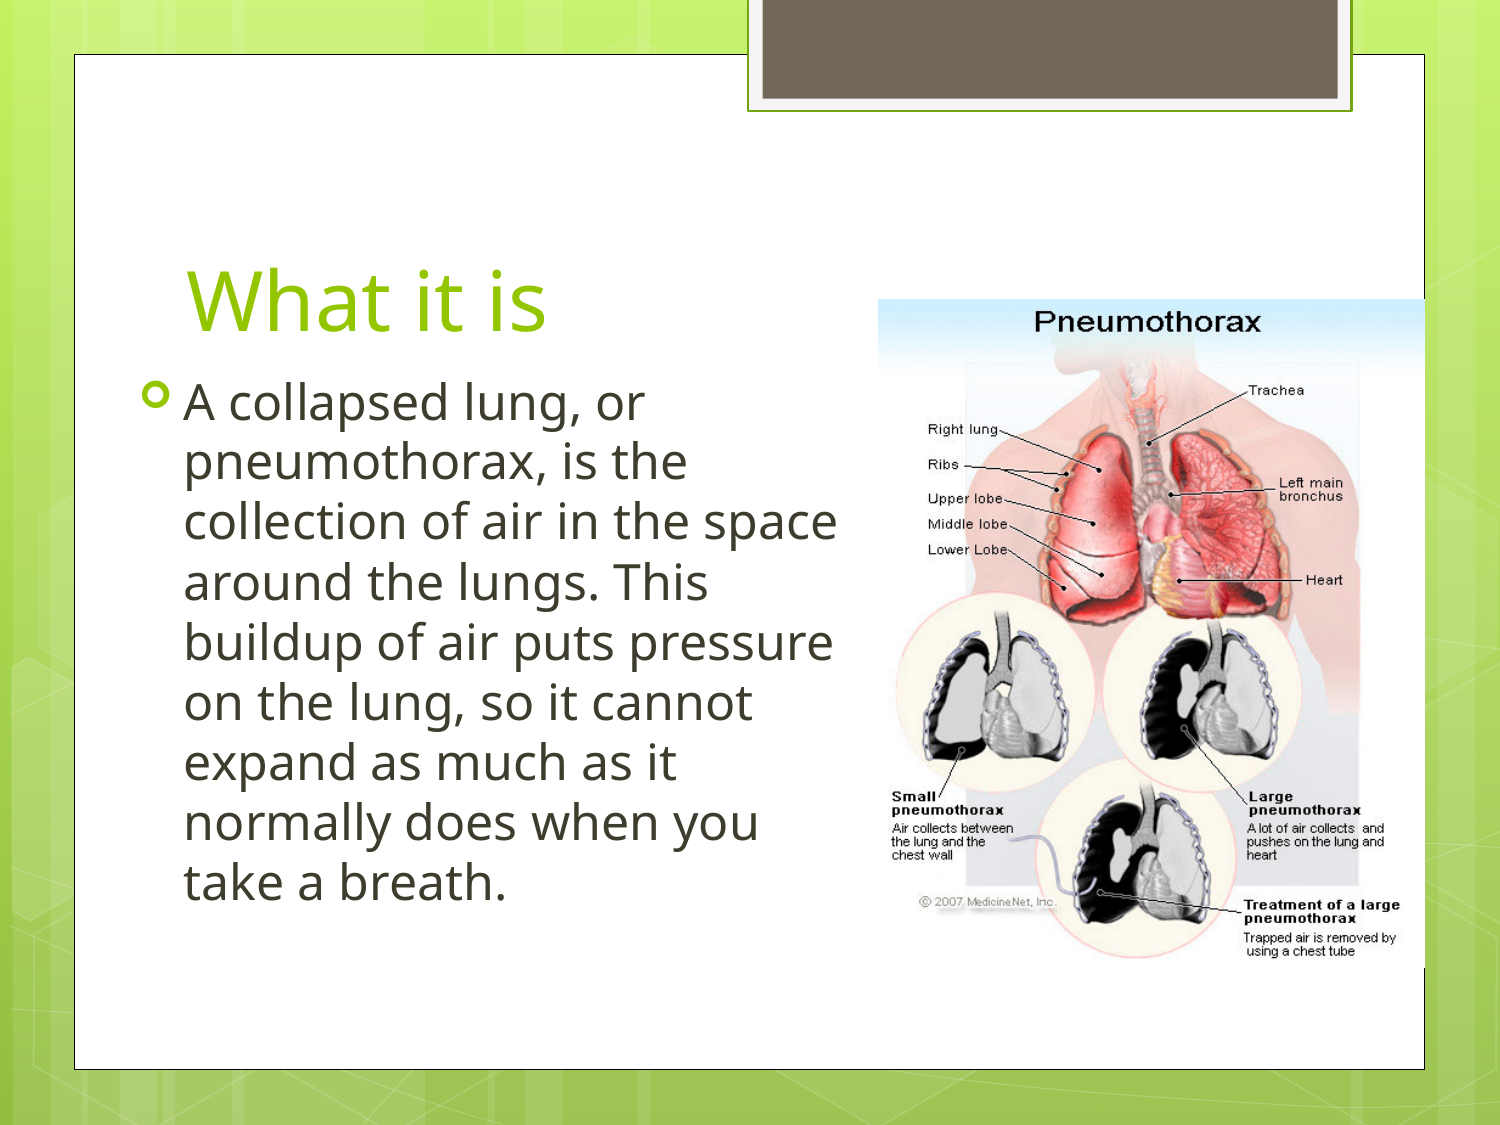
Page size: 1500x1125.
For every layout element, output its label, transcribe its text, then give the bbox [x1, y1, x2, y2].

picture [878, 299, 1426, 968]
list A collapsed lung, or pneumothorax, is the collection of air in the space around the lungs. This buildup of air puts pressure on the lung, so it cannot expand as much as it normally does when you take a breath. [112, 362, 872, 939]
title What it is [171, 168, 1324, 357]
